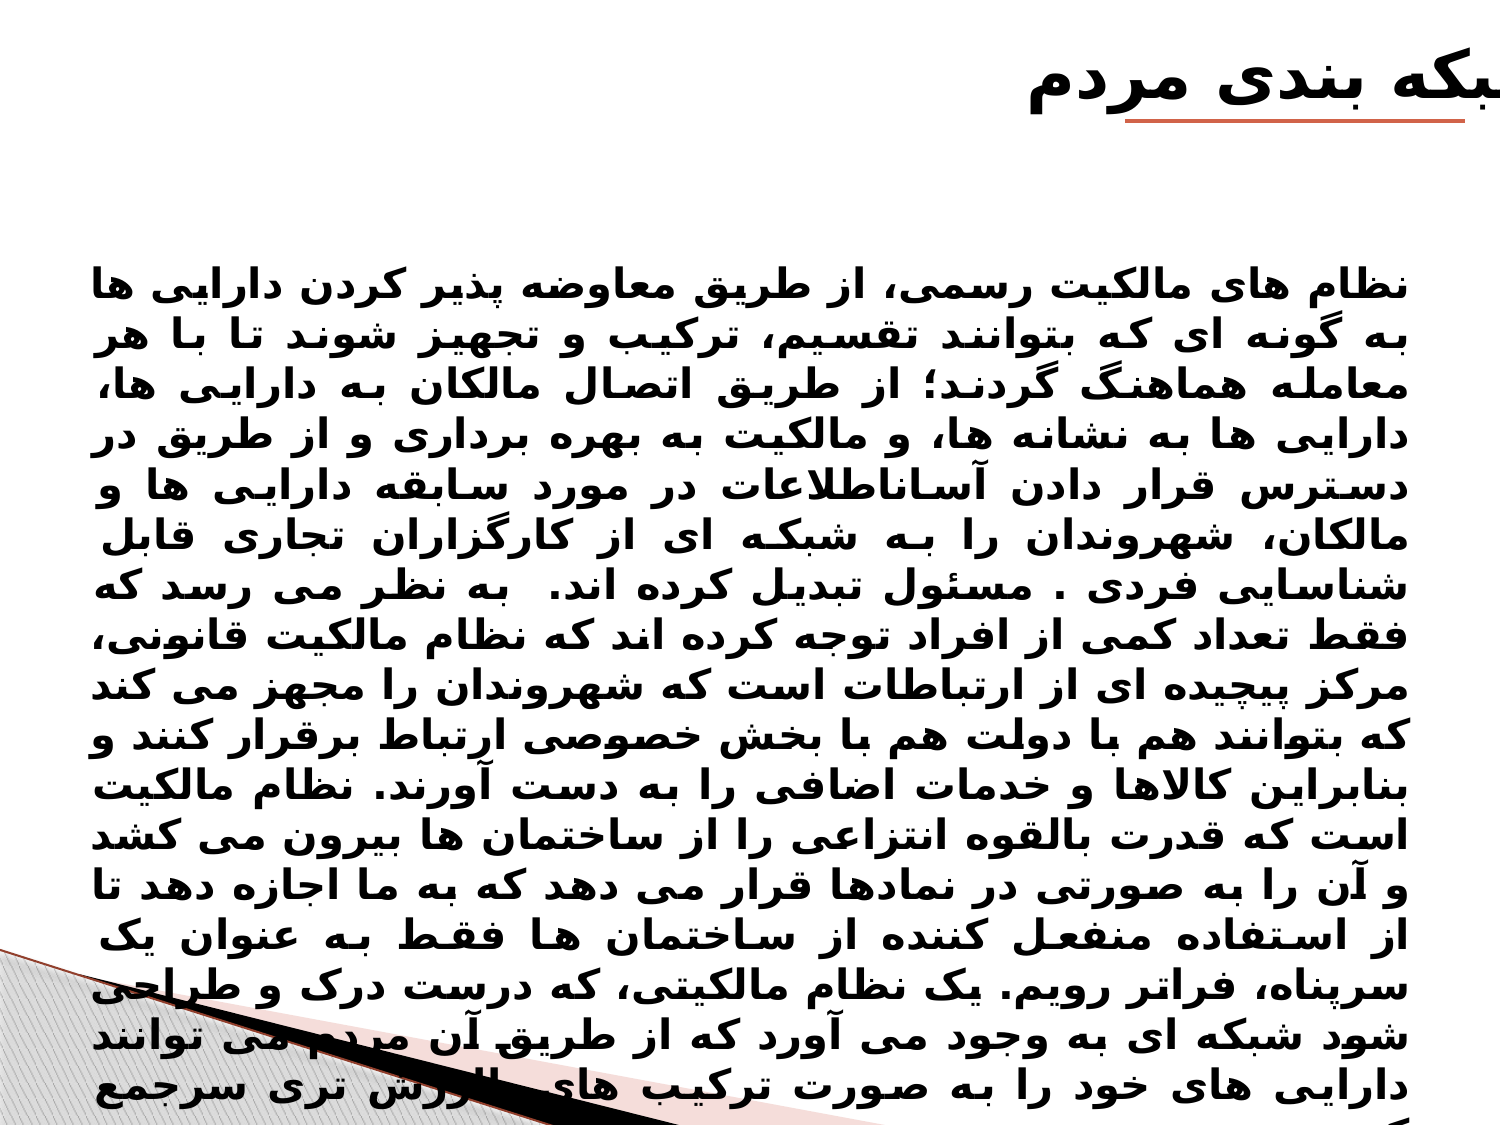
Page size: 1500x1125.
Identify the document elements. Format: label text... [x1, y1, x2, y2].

text_box نظام های مالکیت رسمی، از طریق معاوضه پذیر کردن دارایی ها به گونه ای که بتوانند تقسیم، ترکیب و تجهیز شوند تا با هر معامله هماهنگ گردند؛ از طریق اتصال مالکان به دارایی ها، دارایی ها به نشانه ها، و مالکیت به بهره برداری و از طریق در دسترس قرار دادن آساناطلاعات در مورد سابقه دارایی ها و مالکان، شهروندان را به شبکه ای از کارگزاران تجاری قابل شناسایی فردی . مسئول تبدیل کرده اند. به نظر می رسد که فقط تعداد کمی از افراد توجه کرده اند که نظام مالکیت قانونی، مرکز پیچیده ای از ارتباطات است که شهروندان را مجهز می کند که بتوانند هم با دولت هم با بخش خصوصی ارتباط برقرار کنند و بنابراین کالاها و خدمات اضافی را به دست آورند. نظام مالکیت است که قدرت بالقوه انتزاعی را از ساختمان ها بیرون می کشد و آن را به صورتی در نمادها قرار می دهد که به ما اجازه دهد تا از استفاده منفعل کننده از ساختمان ها فقط به عنوان یک سرپناه، فراتر رویم. یک نظام مالکیتی، که درست درک و طراحی شود شبکه ای به وجود می آورد که از طریق آن مردم می توانند دارایی های خود را به صورت ترکیب های باارزش تری سرجمع کنند. [74, 249, 1425, 1125]
text_box شبکه بندی مردم [1011, 24, 1500, 120]
